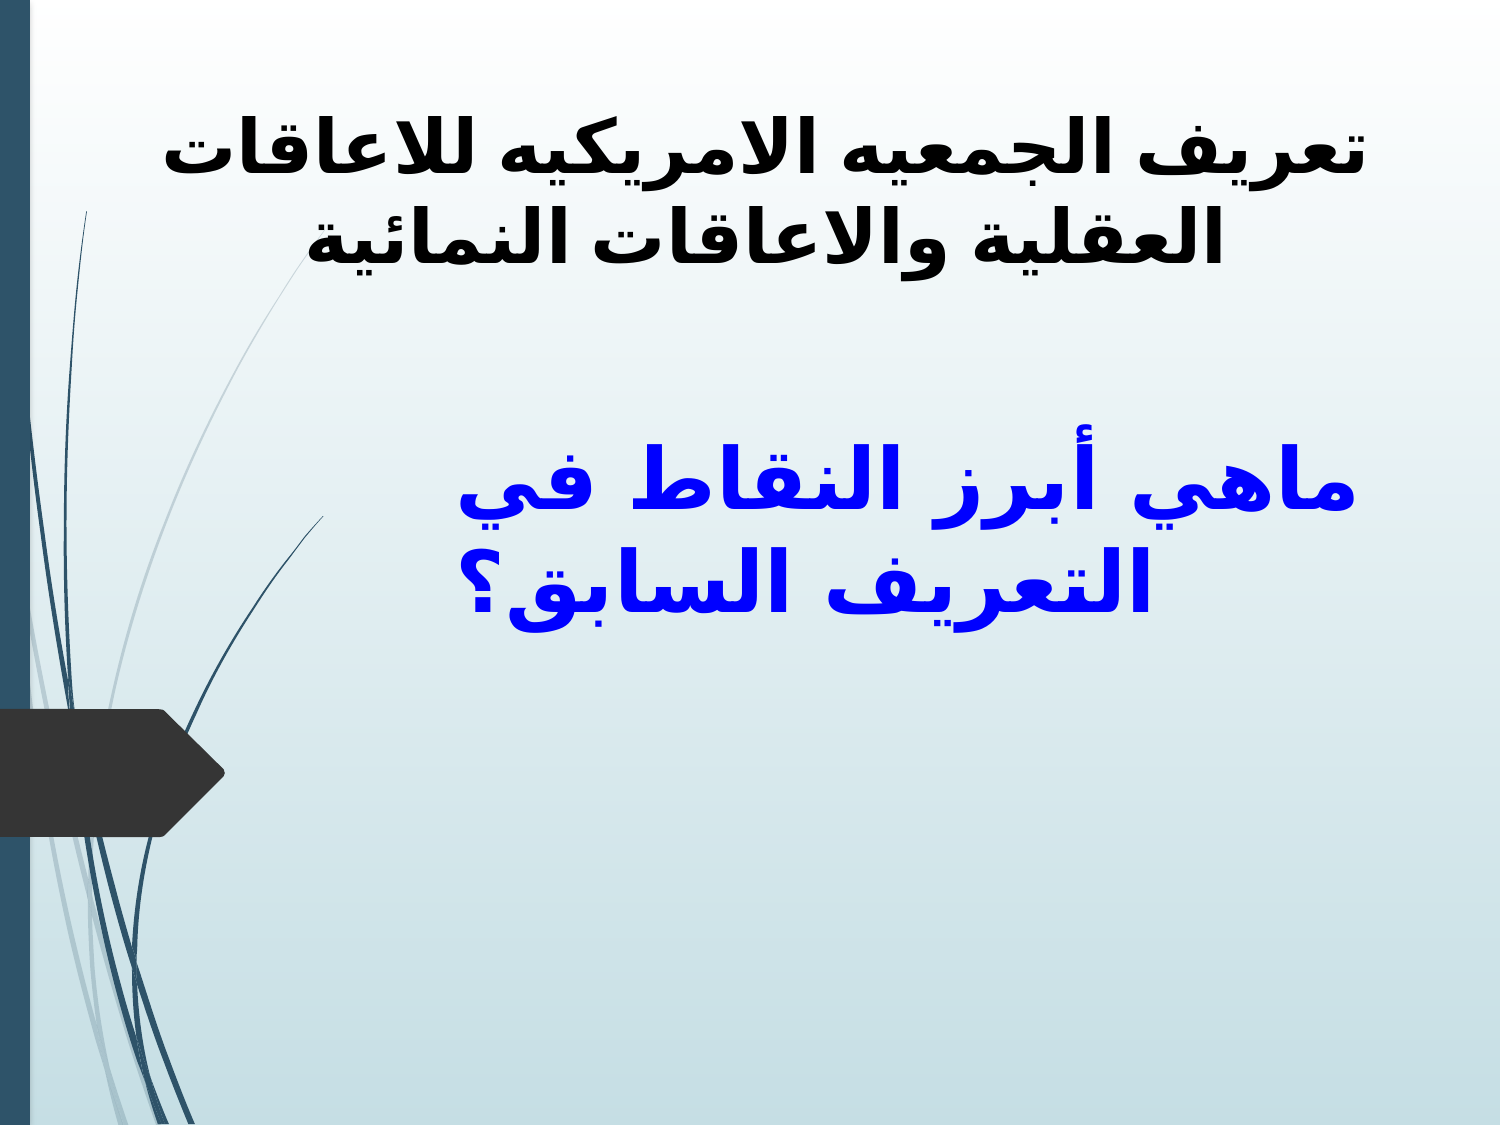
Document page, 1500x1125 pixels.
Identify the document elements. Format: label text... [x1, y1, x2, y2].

title ماهي أبرز النقاط في التعريف السابق؟ [440, 412, 1402, 637]
text_box تعريف الجمعيه الامريكيه للاعاقات العقلية والاعاقات النمائية [78, 90, 1454, 286]
